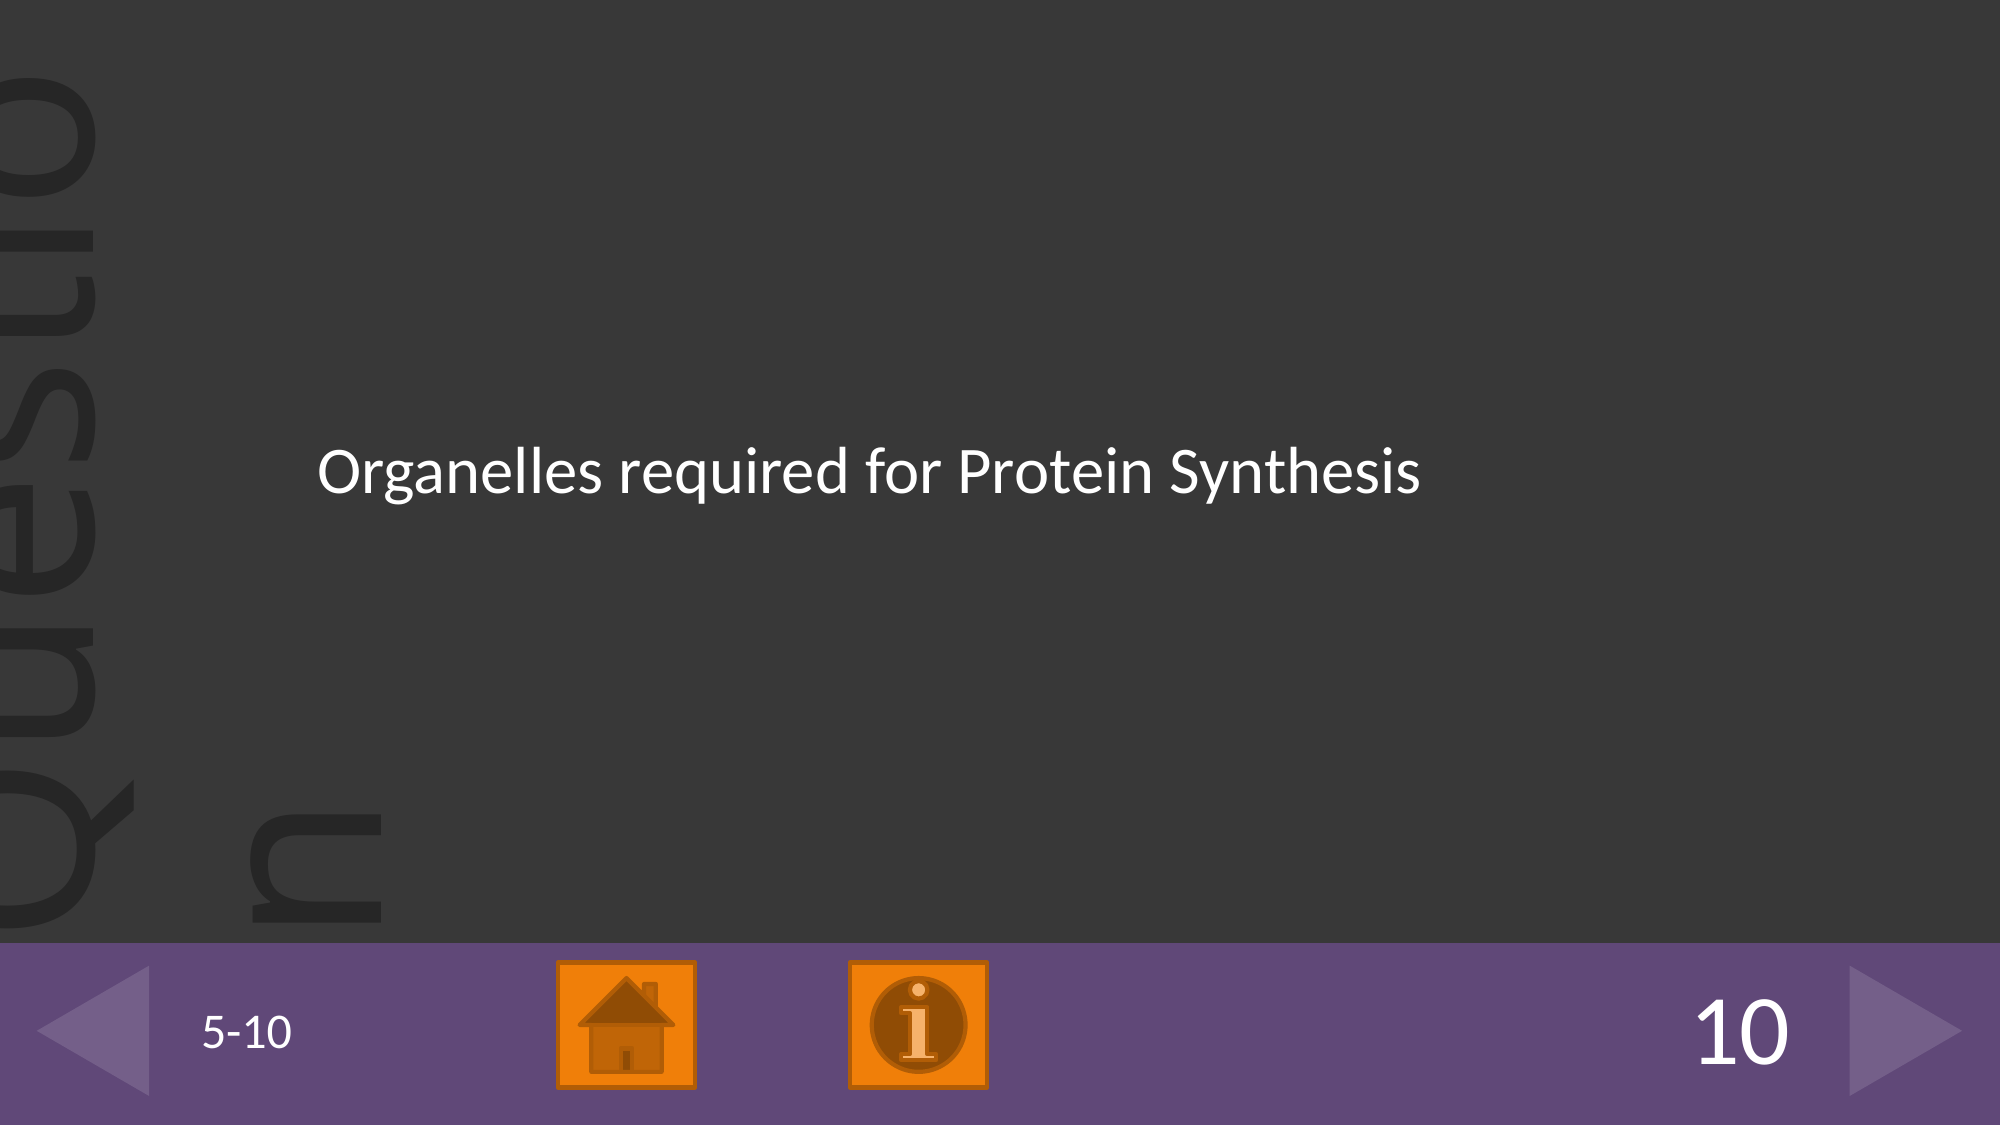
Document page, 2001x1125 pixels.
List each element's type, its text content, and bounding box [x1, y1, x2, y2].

title 5-10 [185, 967, 1494, 1097]
text_box [848, 960, 989, 1090]
list Organelles required for Protein Synthesis [302, 307, 1760, 636]
text_box [556, 960, 697, 1090]
list 10 [1494, 967, 1806, 1097]
